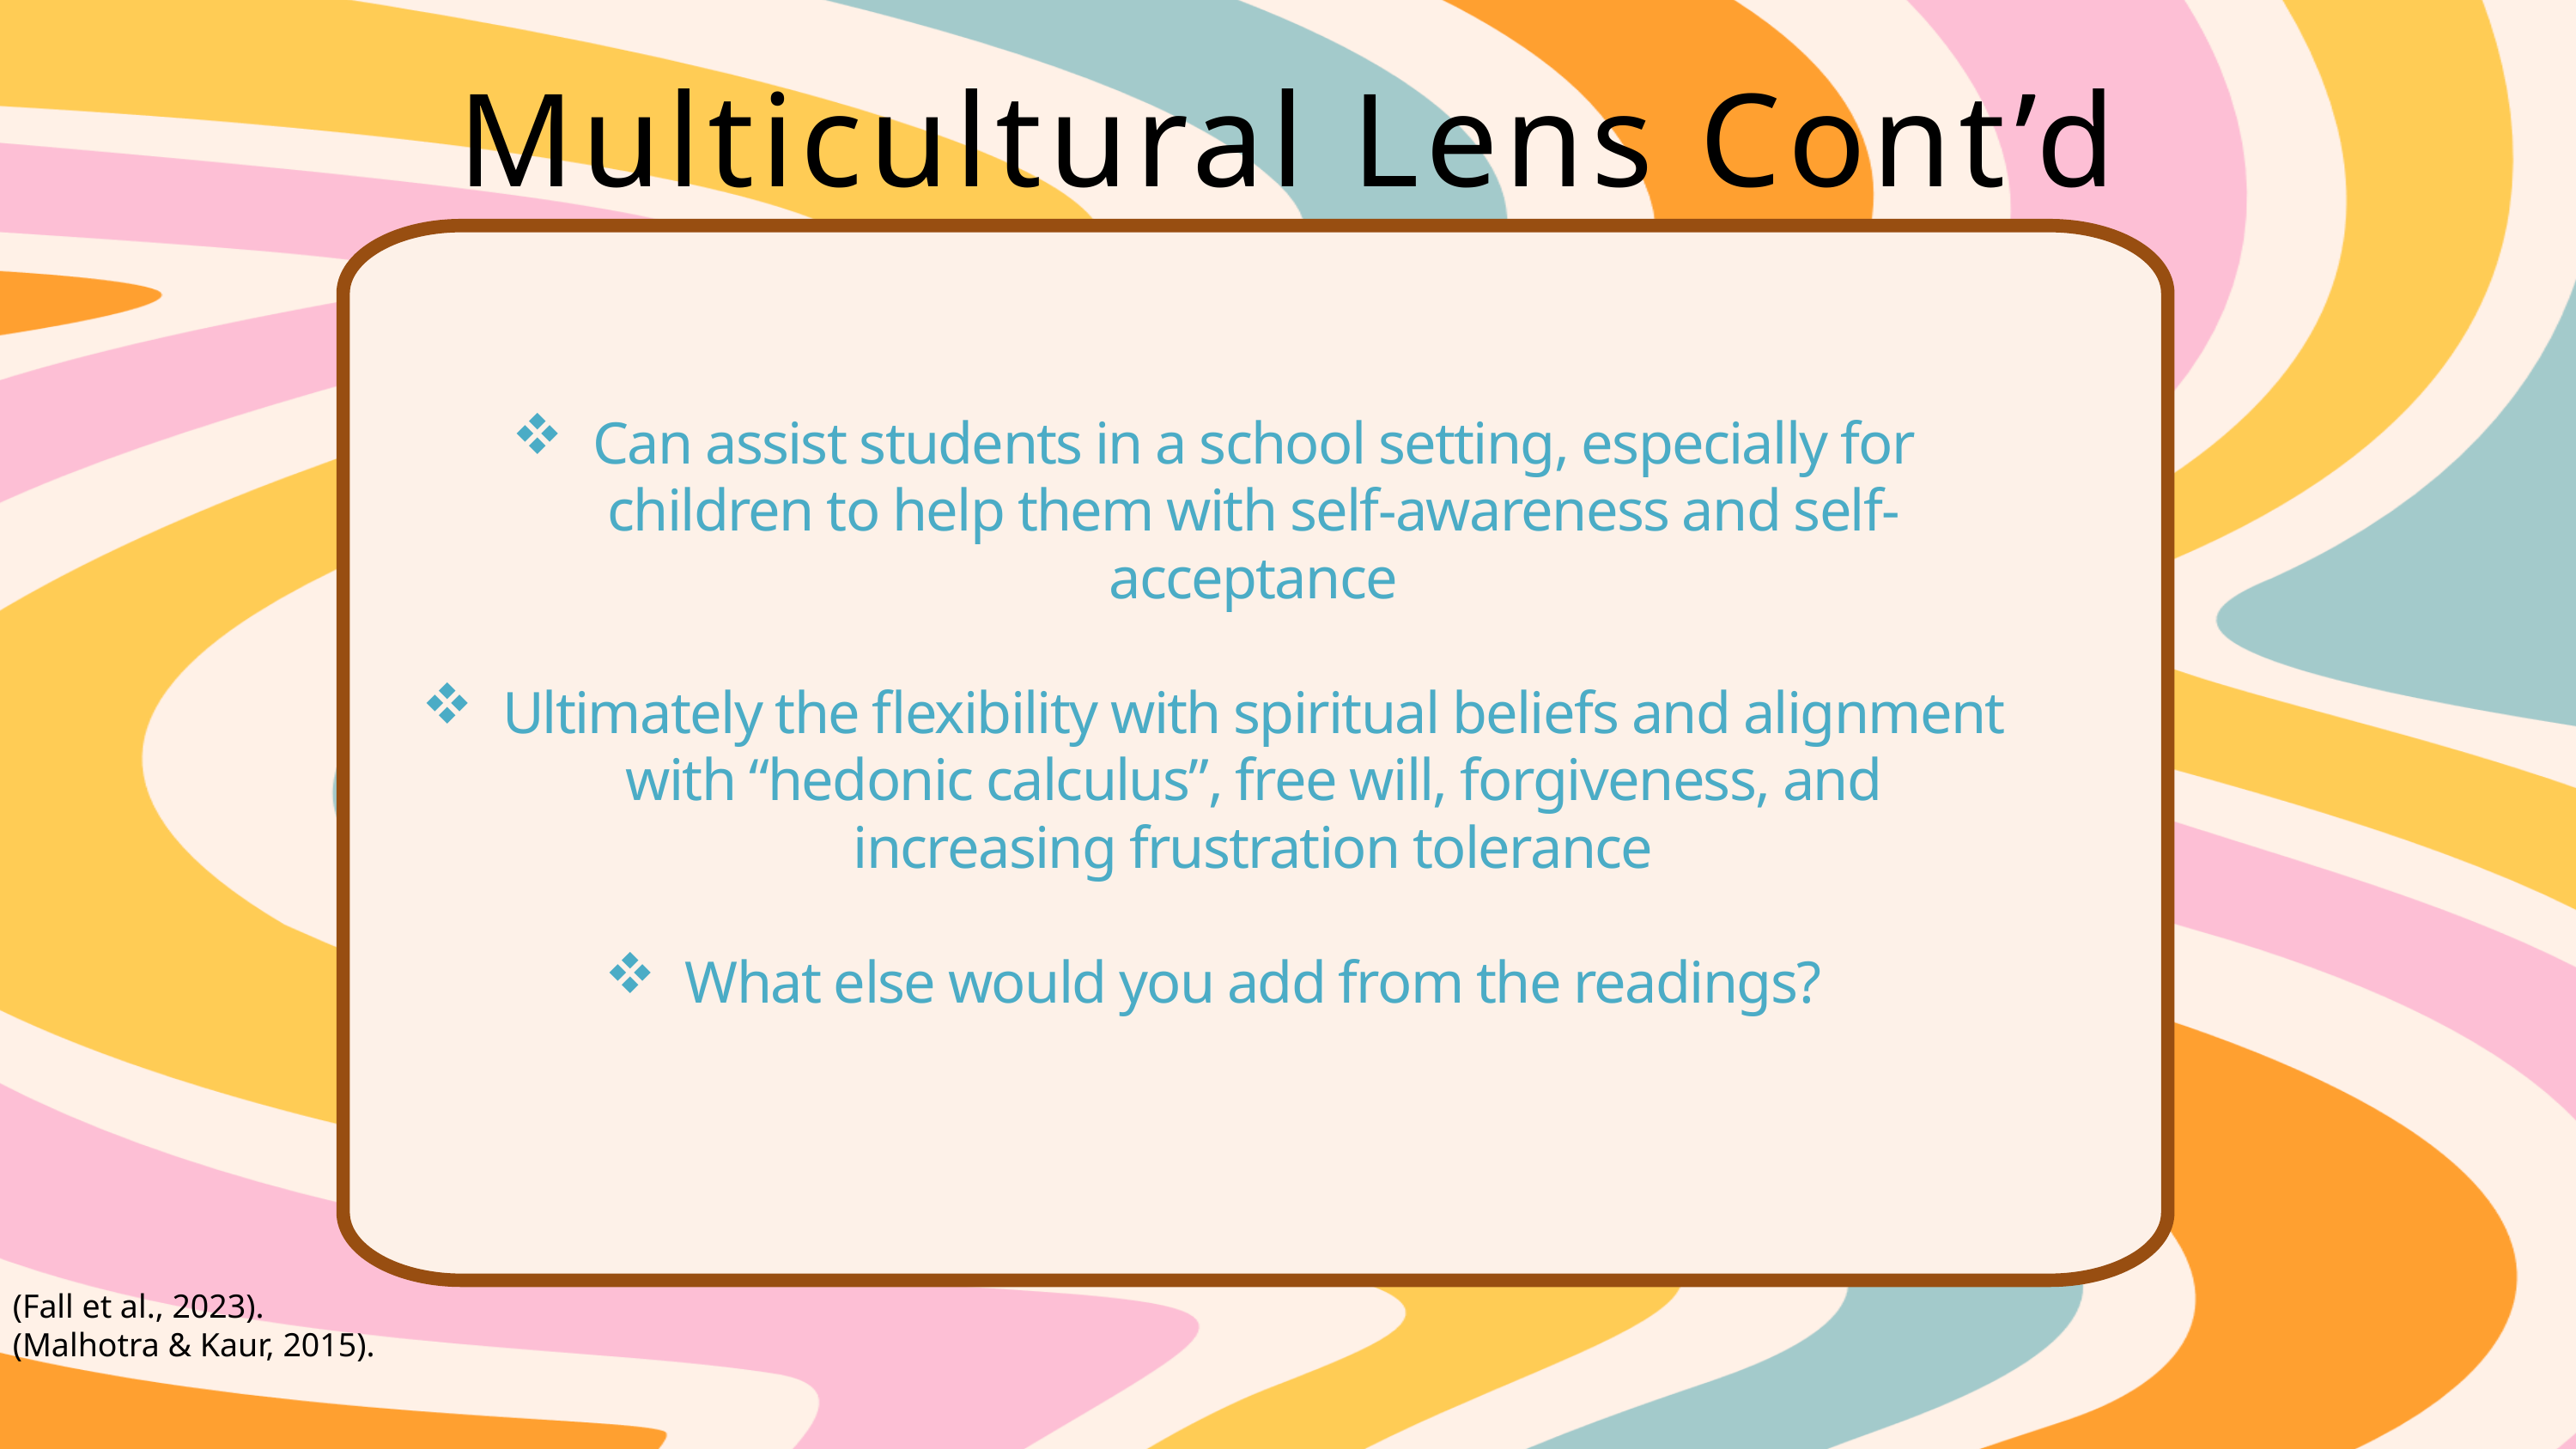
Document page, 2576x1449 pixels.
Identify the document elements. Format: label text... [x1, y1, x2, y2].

text_box [2019, 0, 2576, 1449]
text_box Multicultural Lens Cont’d [391, 0, 2185, 219]
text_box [343, 225, 2168, 1281]
text_box [0, 1370, 408, 1449]
text_box Can assist students in a school setting, especially for children to help them with self-awareness and self-acceptance Ultimately the flexibility with spiritual beliefs and alignment with “hedonic calculus”, free will, forgiveness, and increasing frustration tolerance What else would you add from the readings? [408, 1287, 2019, 1449]
text_box [0, 0, 441, 1280]
text_box (Fall et al., 2023). (Malhotra & Kaur, 2015). [0, 1280, 1417, 1370]
